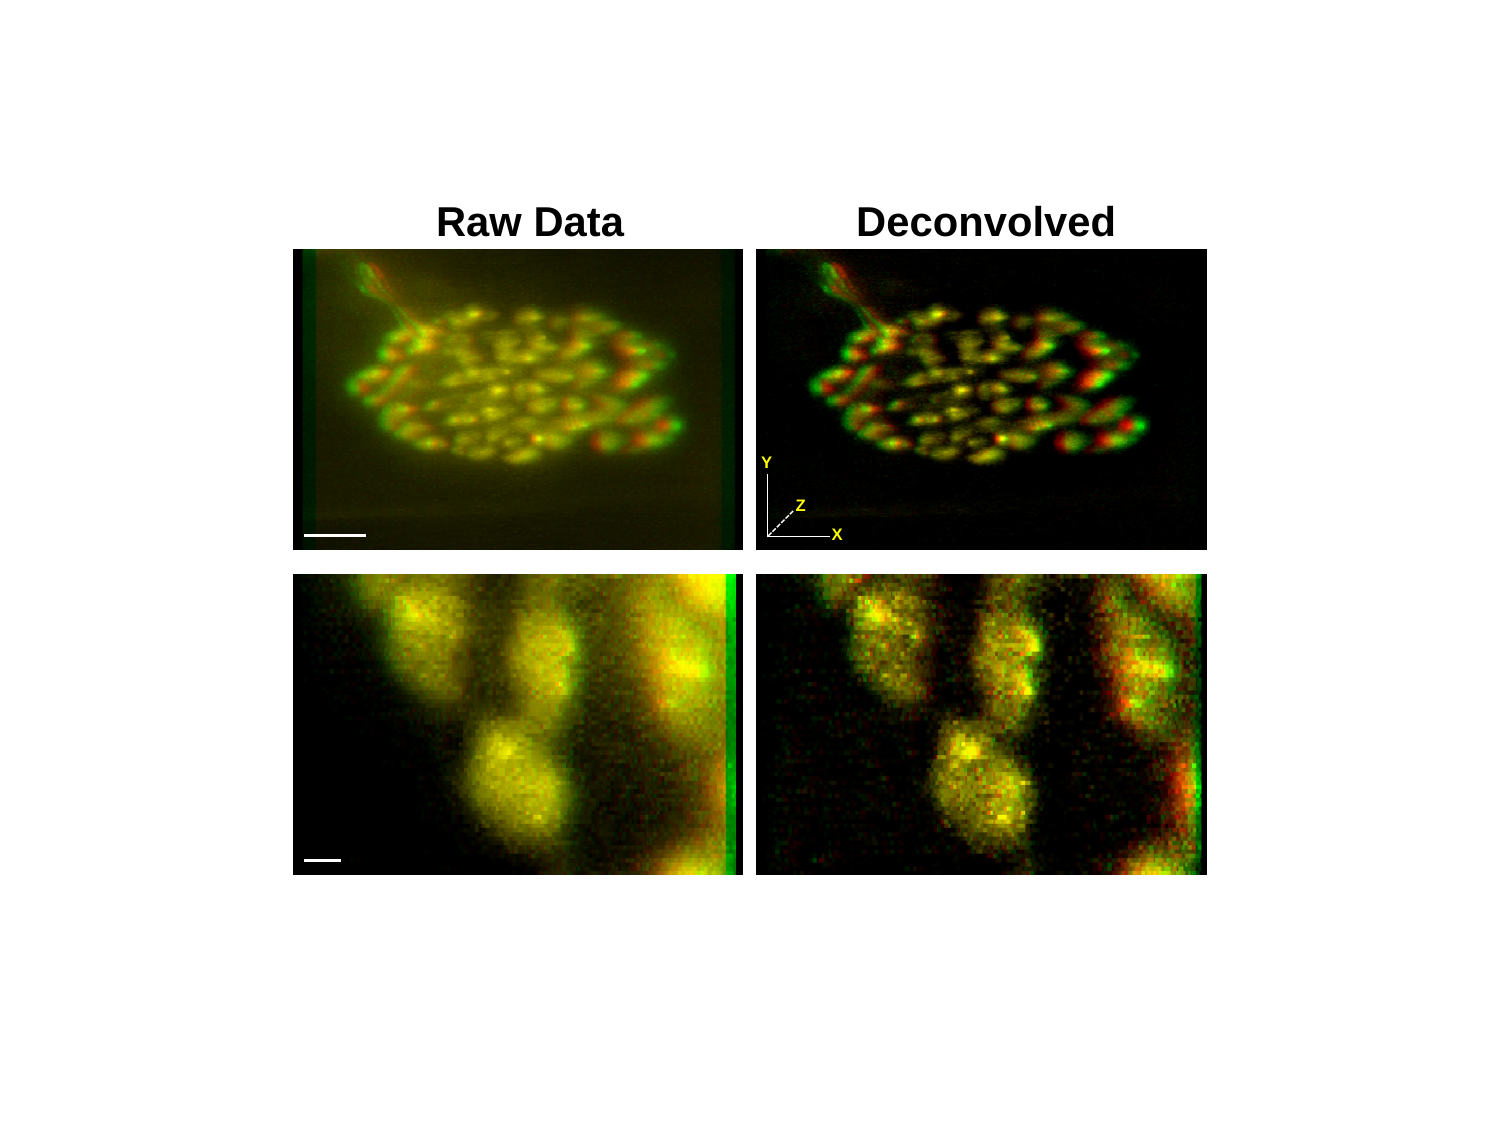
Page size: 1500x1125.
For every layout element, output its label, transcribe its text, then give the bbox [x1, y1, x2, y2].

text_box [745, 443, 859, 553]
text_box Raw Data [421, 187, 640, 248]
text_box Deconvolved [841, 187, 1132, 248]
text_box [292, 249, 1207, 876]
